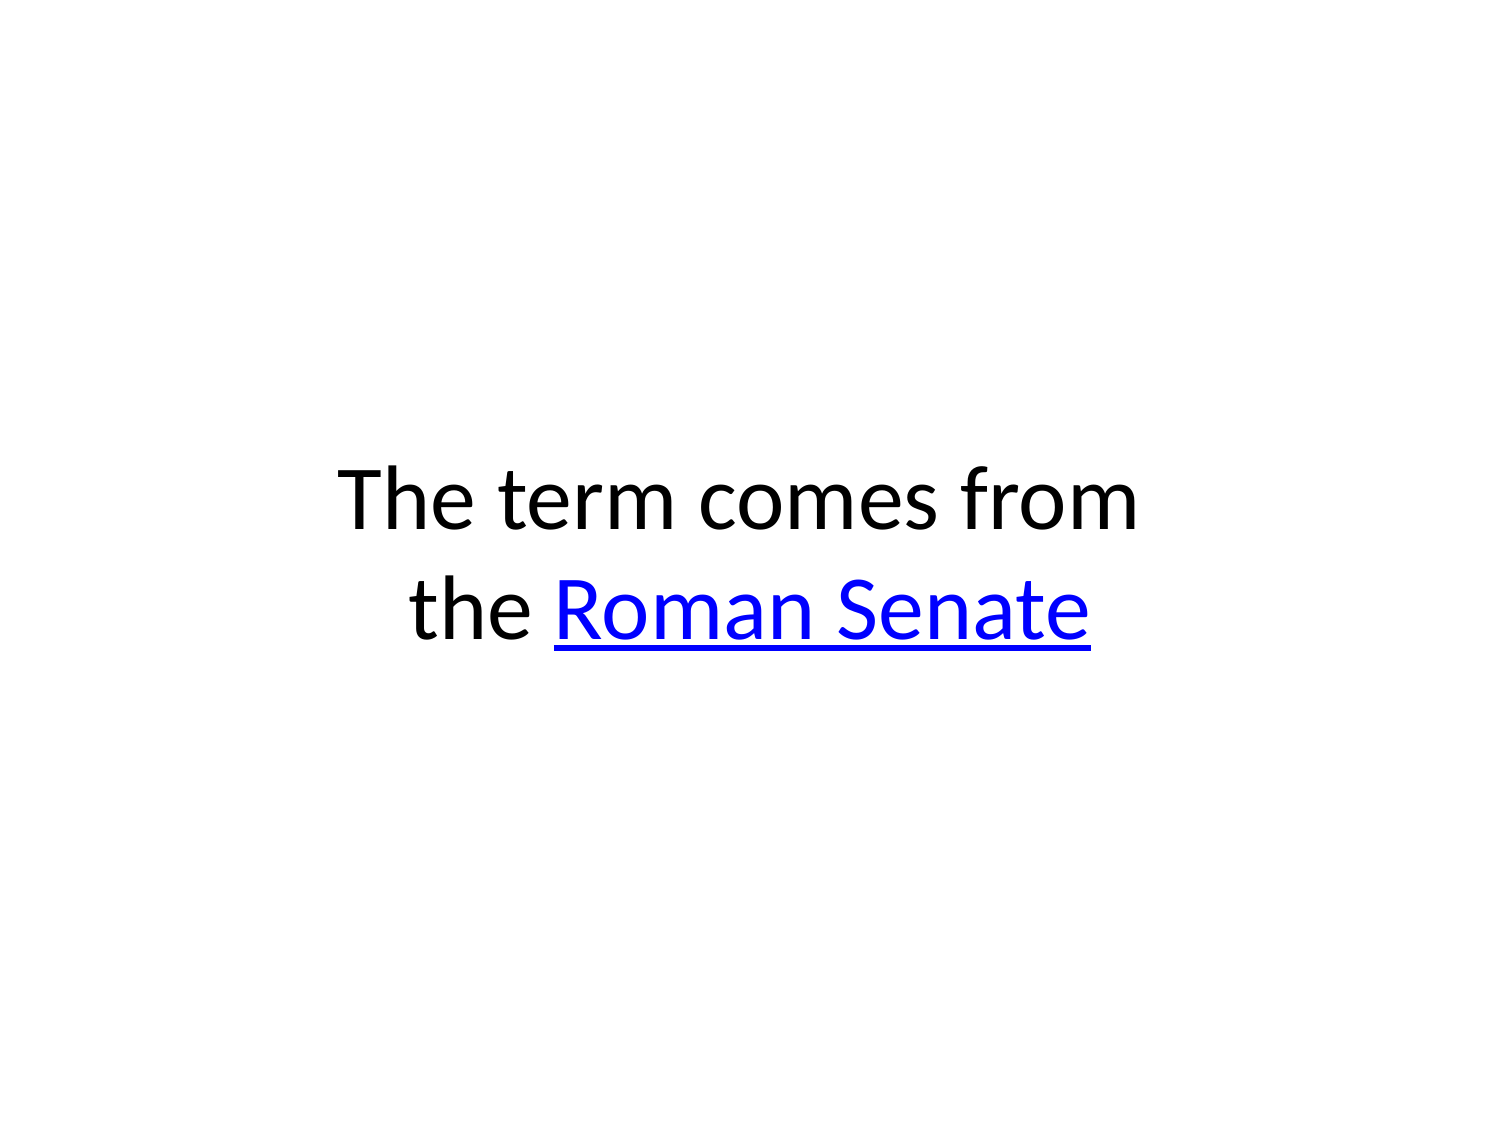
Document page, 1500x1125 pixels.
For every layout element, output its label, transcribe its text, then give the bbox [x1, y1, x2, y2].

title The term comes from the Roman Senate [74, 44, 1426, 1051]
